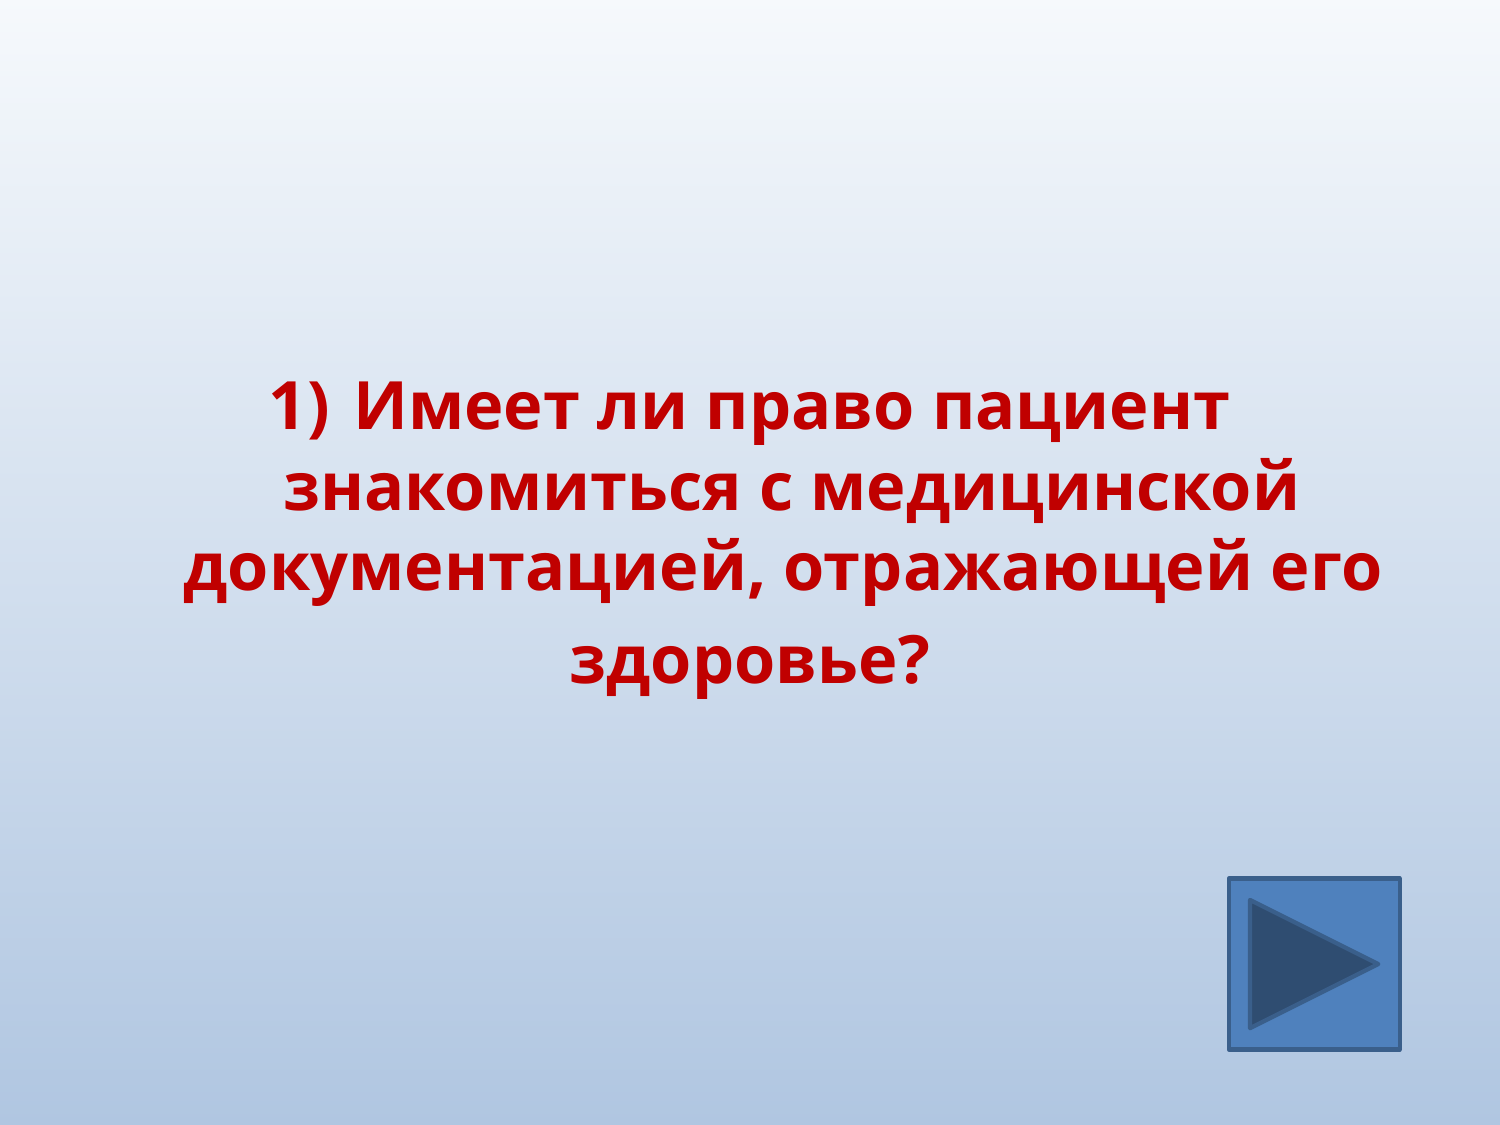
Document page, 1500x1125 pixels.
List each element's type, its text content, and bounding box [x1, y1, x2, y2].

text_box [1227, 876, 1402, 1052]
list Имеет ли право пациент знакомиться с медицинской документацией, отражающей его здоровье? [75, 262, 1425, 1005]
